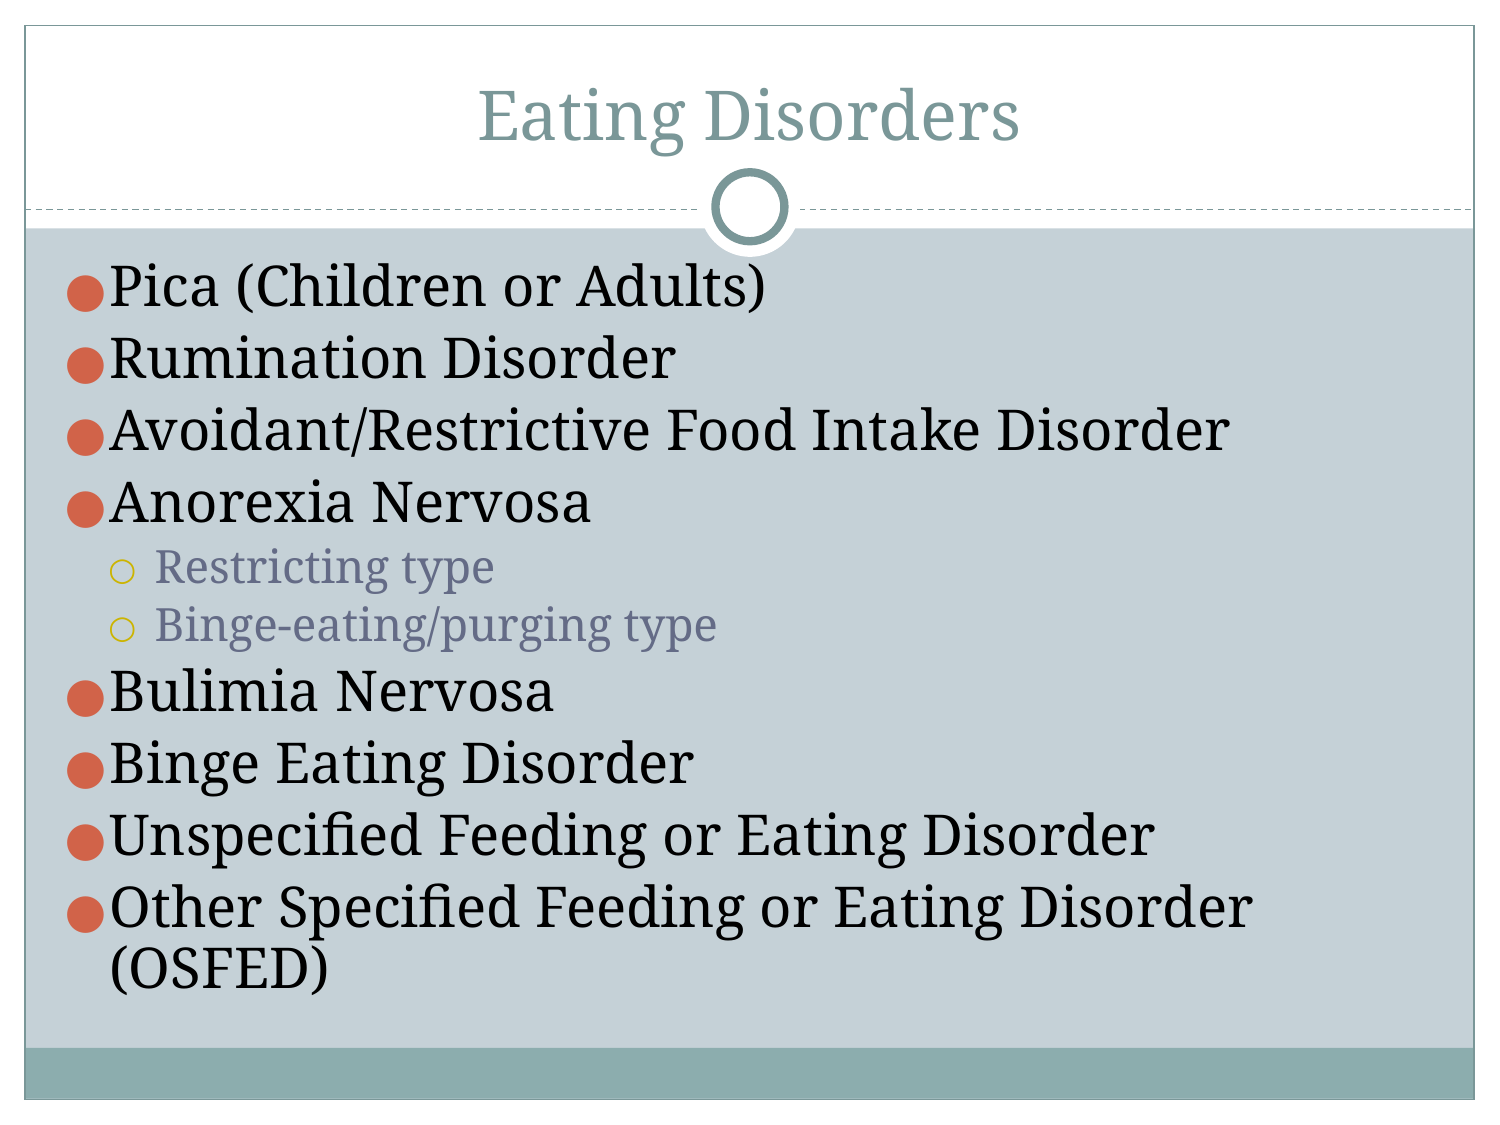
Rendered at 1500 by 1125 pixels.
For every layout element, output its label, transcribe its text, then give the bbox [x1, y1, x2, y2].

list Pica (Children or Adults) Rumination Disorder Avoidant/Restrictive Food Intake Disorder Anorexia Nervosa Restricting type Binge-eating/purging type Bulimia Nervosa Binge Eating Disorder Unspecified Feeding or Eating Disorder Other Specified Feeding or Eating Disorder (OSFED) [49, 250, 1445, 1001]
title Eating Disorders [49, 37, 1450, 162]
